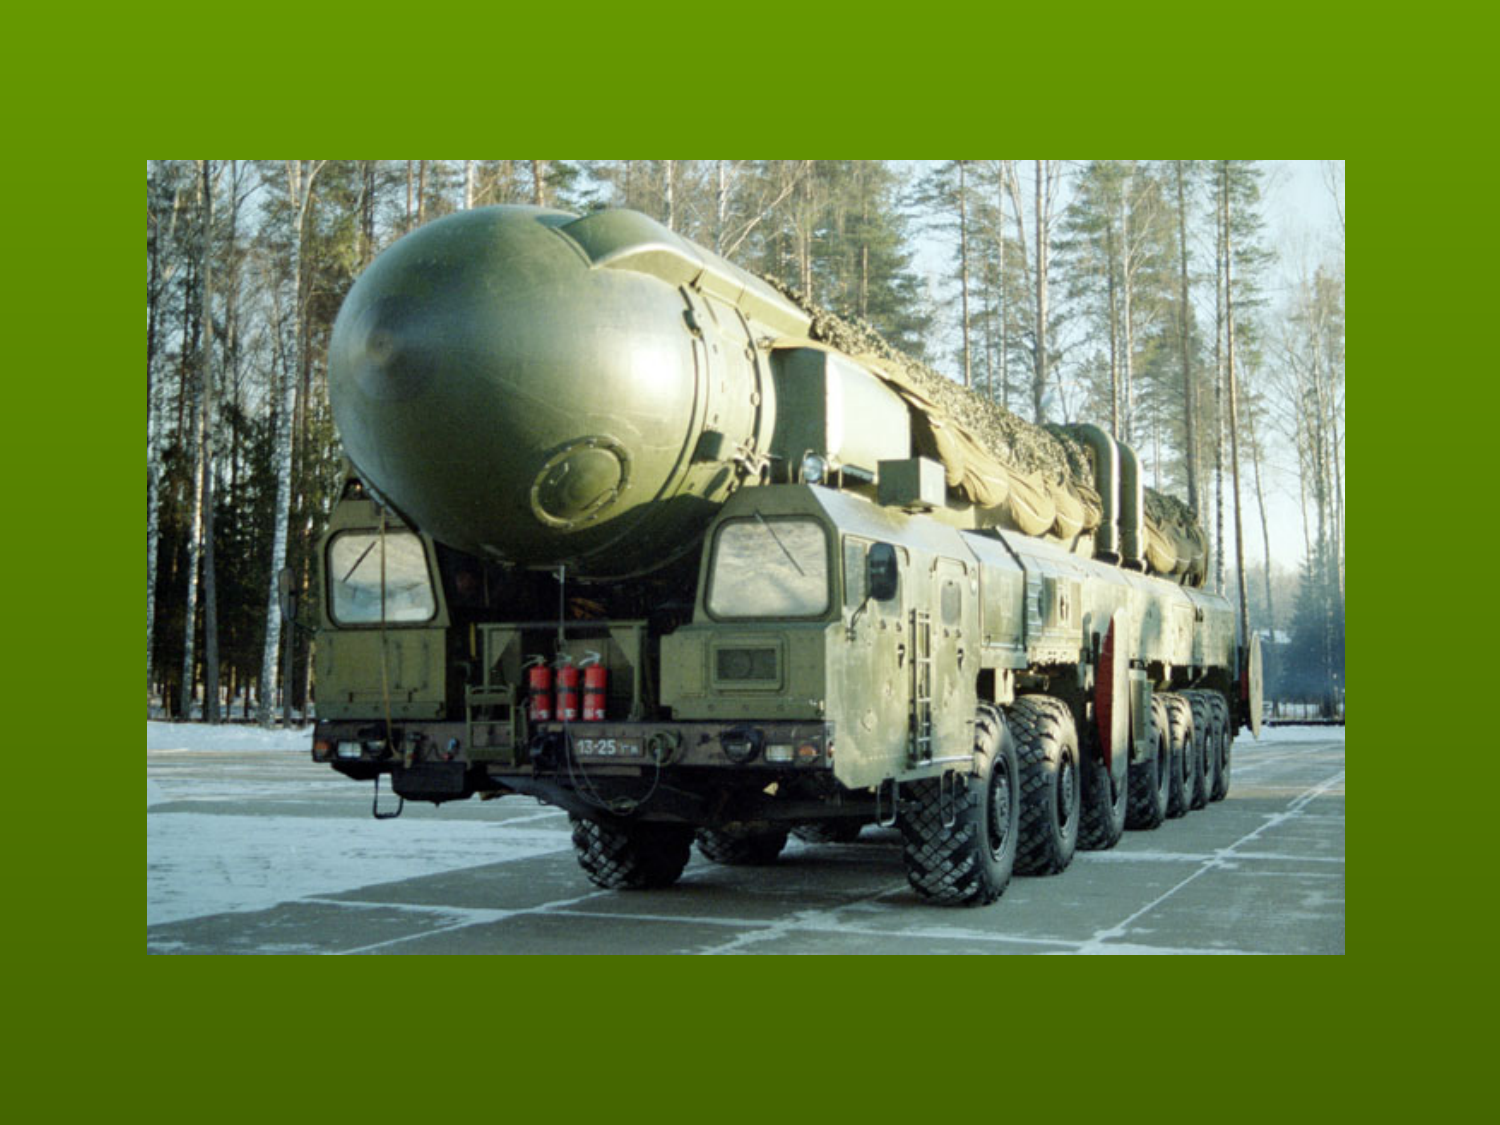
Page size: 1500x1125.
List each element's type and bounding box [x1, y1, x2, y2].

picture [147, 160, 1345, 955]
